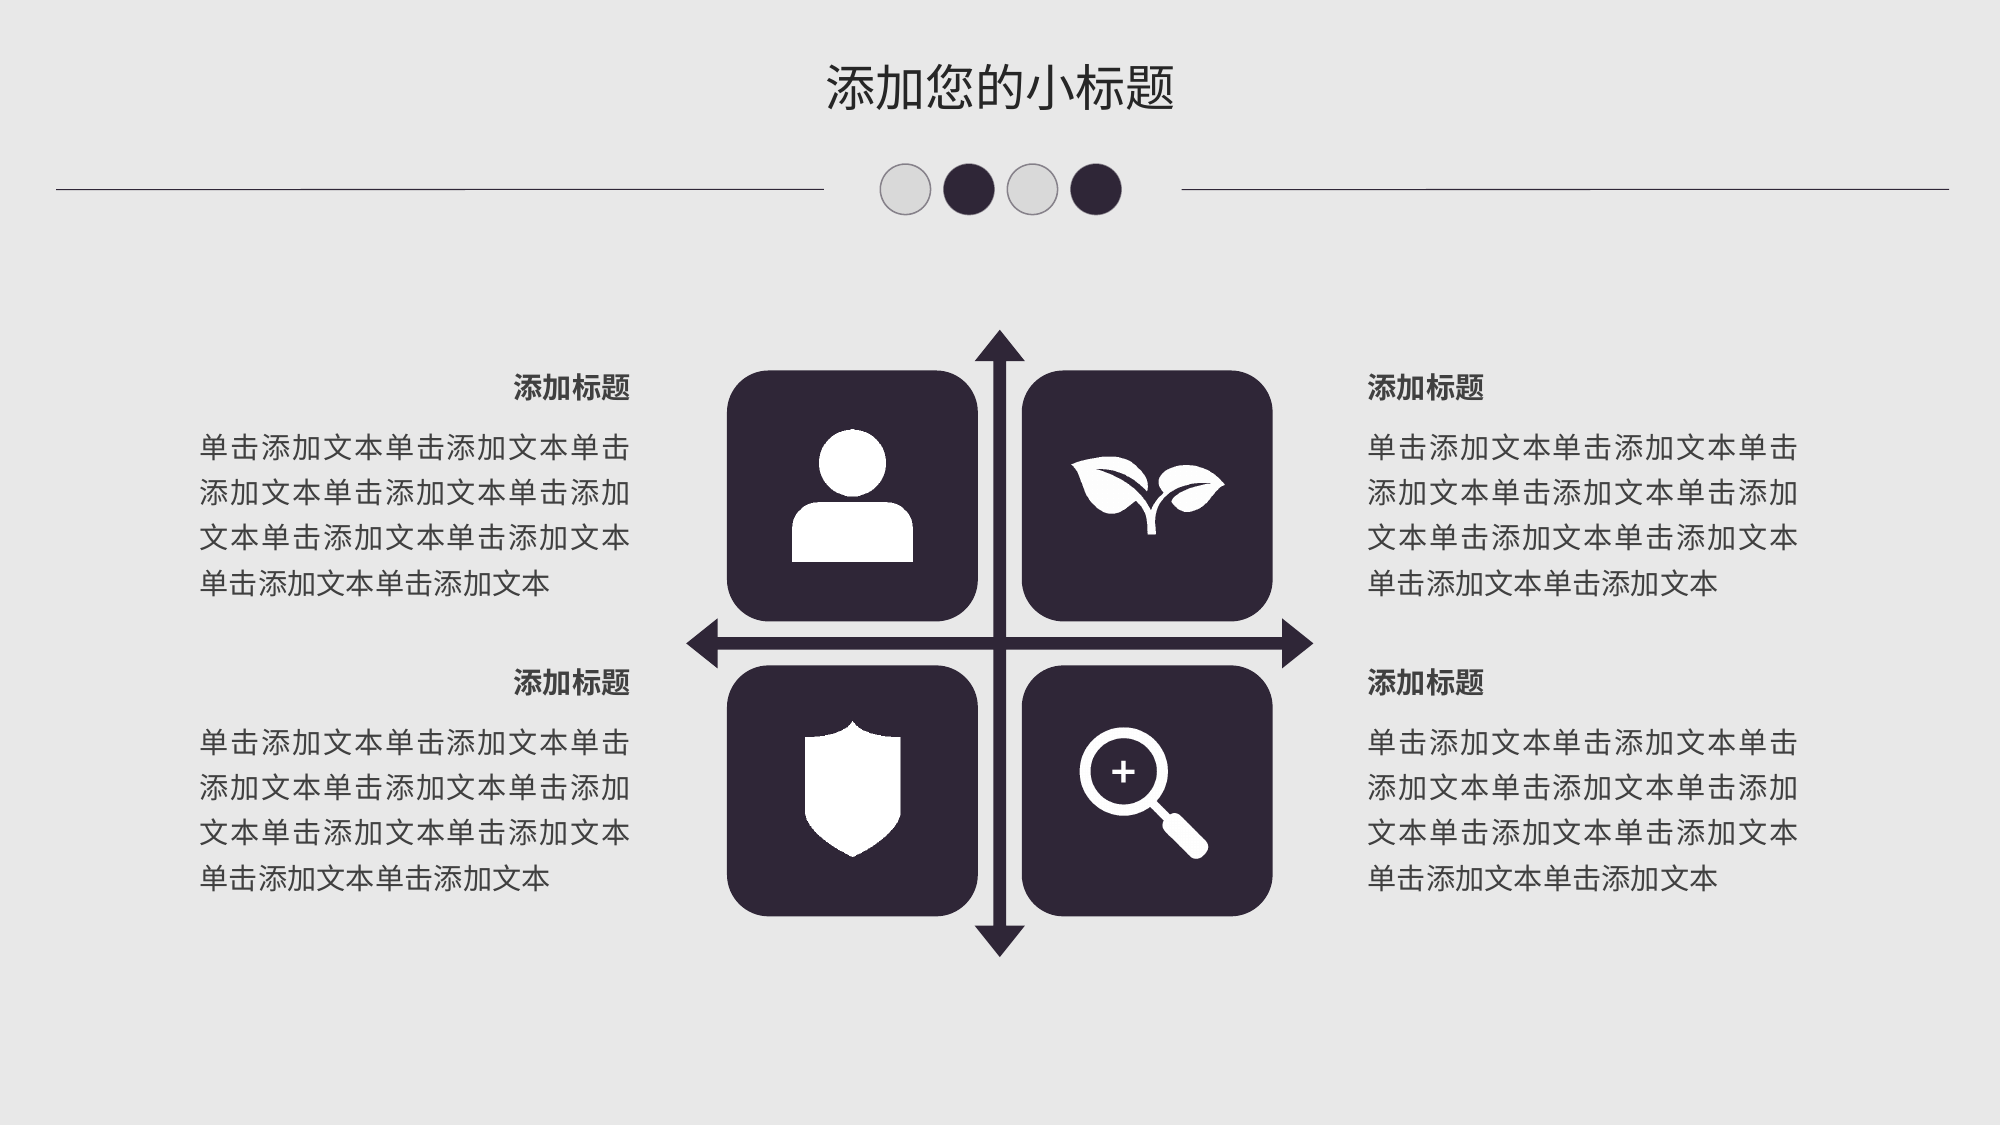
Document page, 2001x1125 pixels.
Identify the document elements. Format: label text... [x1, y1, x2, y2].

text_box [684, 328, 1316, 959]
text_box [184, 365, 646, 616]
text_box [726, 370, 978, 622]
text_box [184, 660, 646, 911]
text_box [1021, 665, 1273, 917]
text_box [1352, 365, 1814, 616]
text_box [1352, 660, 1814, 911]
text_box 添加您的小标题 [810, 49, 1190, 124]
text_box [726, 665, 978, 917]
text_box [1021, 370, 1273, 622]
